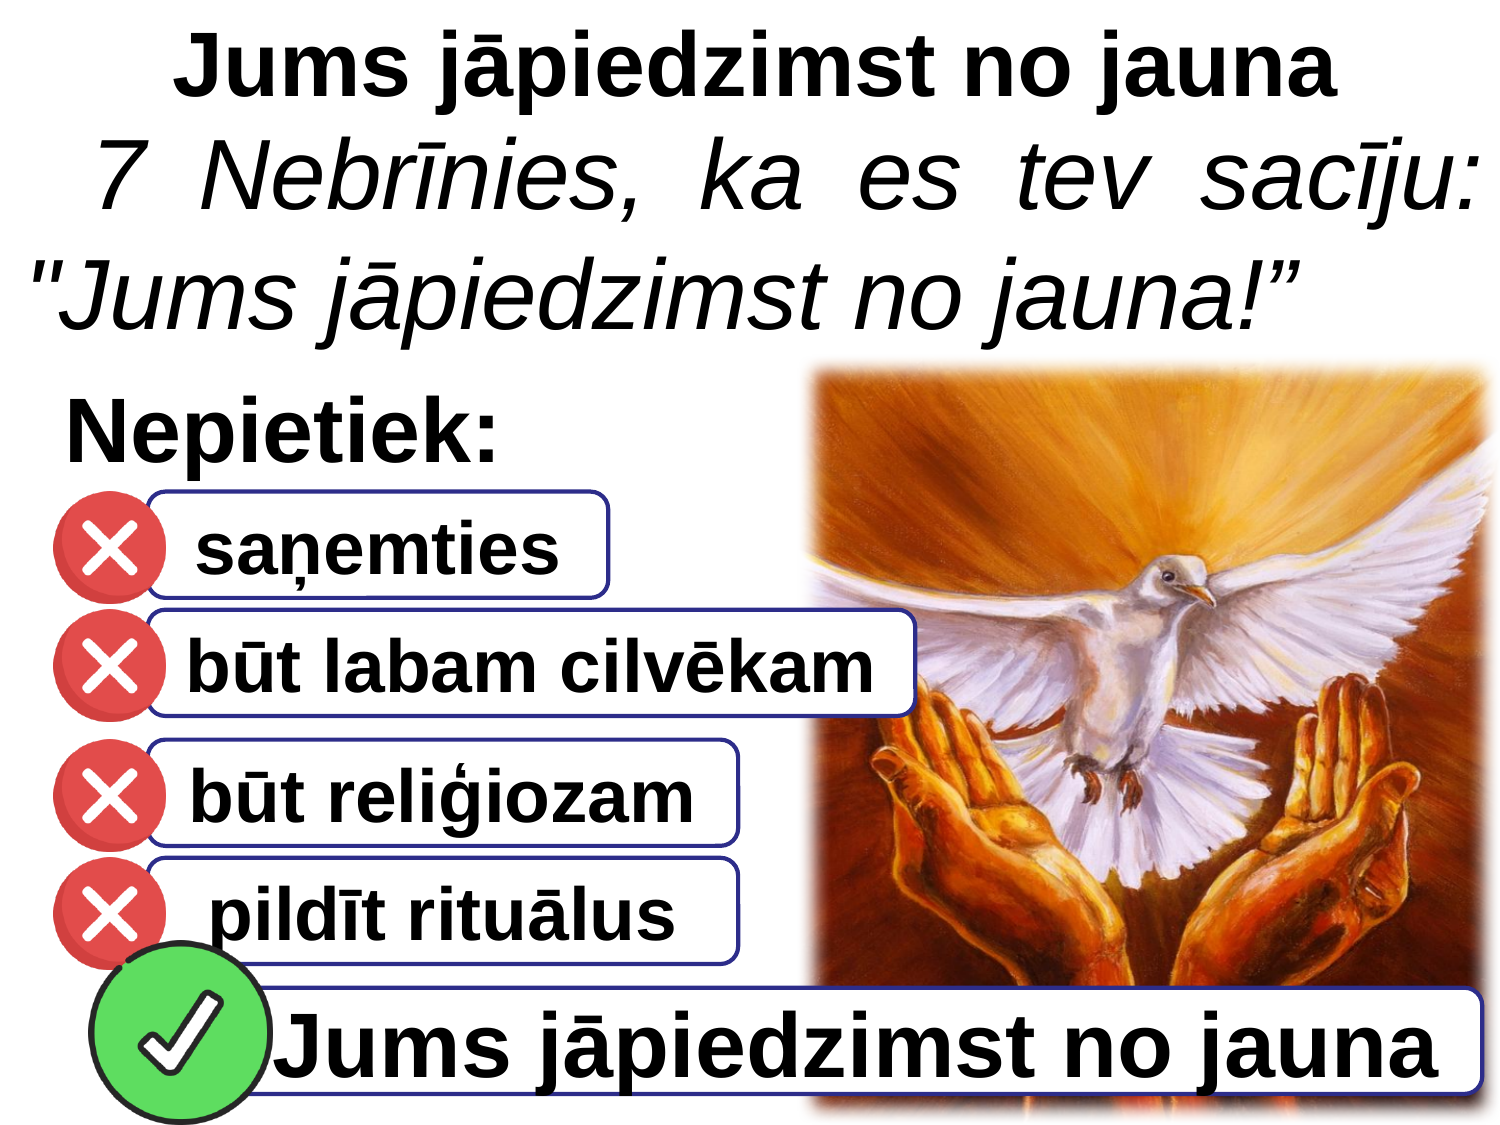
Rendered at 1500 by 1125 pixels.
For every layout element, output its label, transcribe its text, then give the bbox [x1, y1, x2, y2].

text_box Jums jāpiedzimst no jauna [279, 985, 791, 1097]
text_box pildīt rituālus [168, 855, 741, 967]
text_box Jums jāpiedzimst no jauna [5, 0, 1500, 148]
picture [52, 739, 166, 853]
text_box Nepietiek: [0, 338, 680, 515]
list 7 Nebrīnies, ka es tev sacīju: "Jums jāpiedzimst no jauna!” [0, 101, 1500, 464]
picture [52, 609, 166, 723]
picture [52, 857, 274, 1125]
picture [796, 354, 1500, 1125]
text_box būt labam cilvēkam [168, 607, 791, 719]
text_box būt reliģiozam [161, 737, 741, 849]
text_box saņemties [161, 489, 611, 600]
picture [52, 491, 166, 604]
